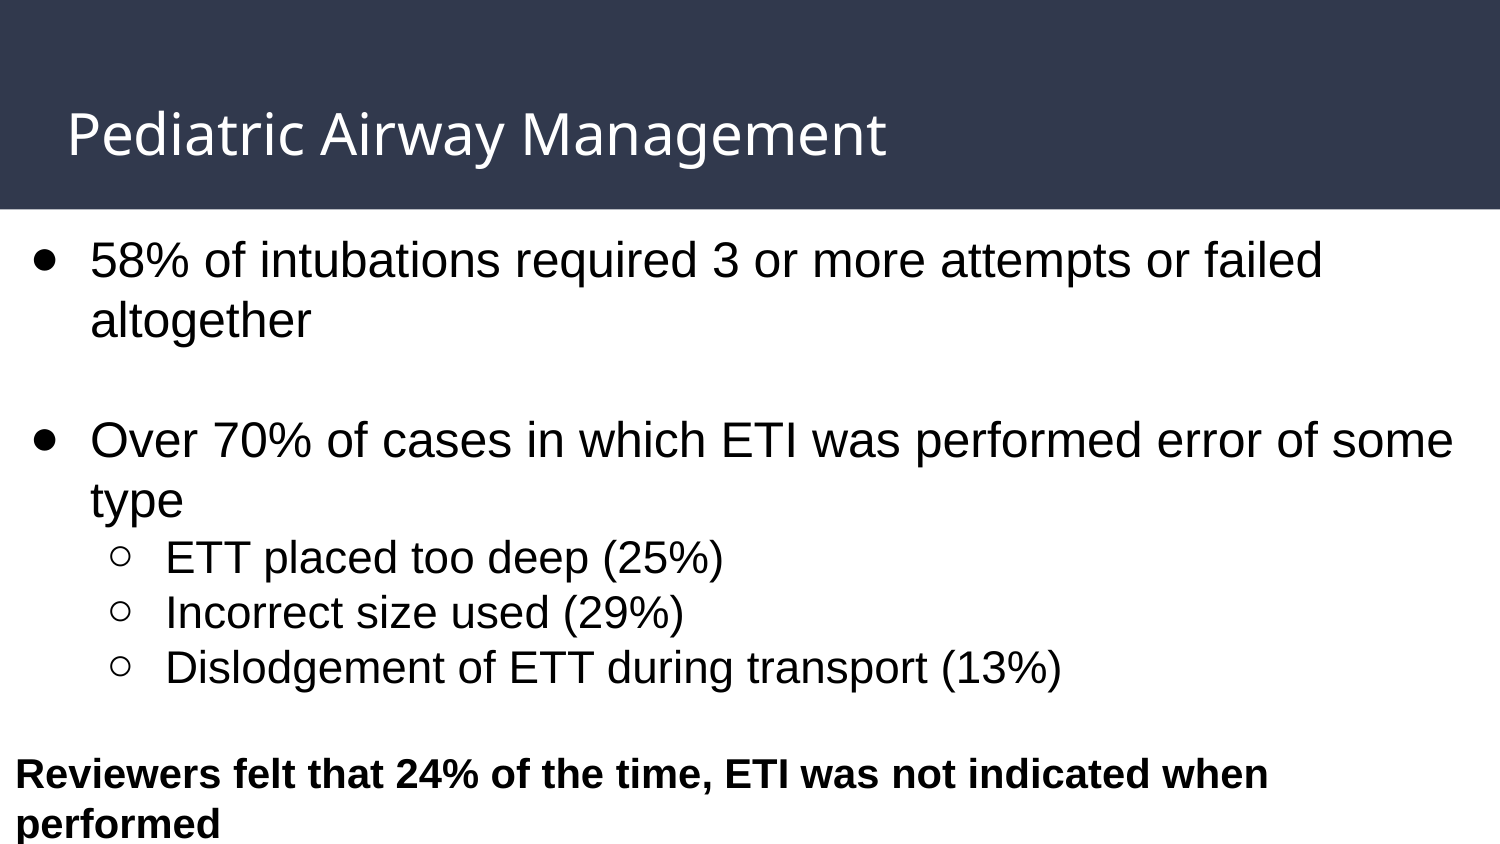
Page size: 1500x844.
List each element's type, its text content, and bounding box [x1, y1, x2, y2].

title Pediatric Airway Management [51, 82, 1449, 185]
text_box 58% of intubations required 3 or more attempts or failed altogether Over 70% of cases in which ETI was performed error of some type ETT placed too deep (25%) Incorrect size used (29%) Dislodgement of ETT during transport (13%) Reviewers felt that 24% of the time, ETI was not indicated when performed [0, 212, 1500, 827]
